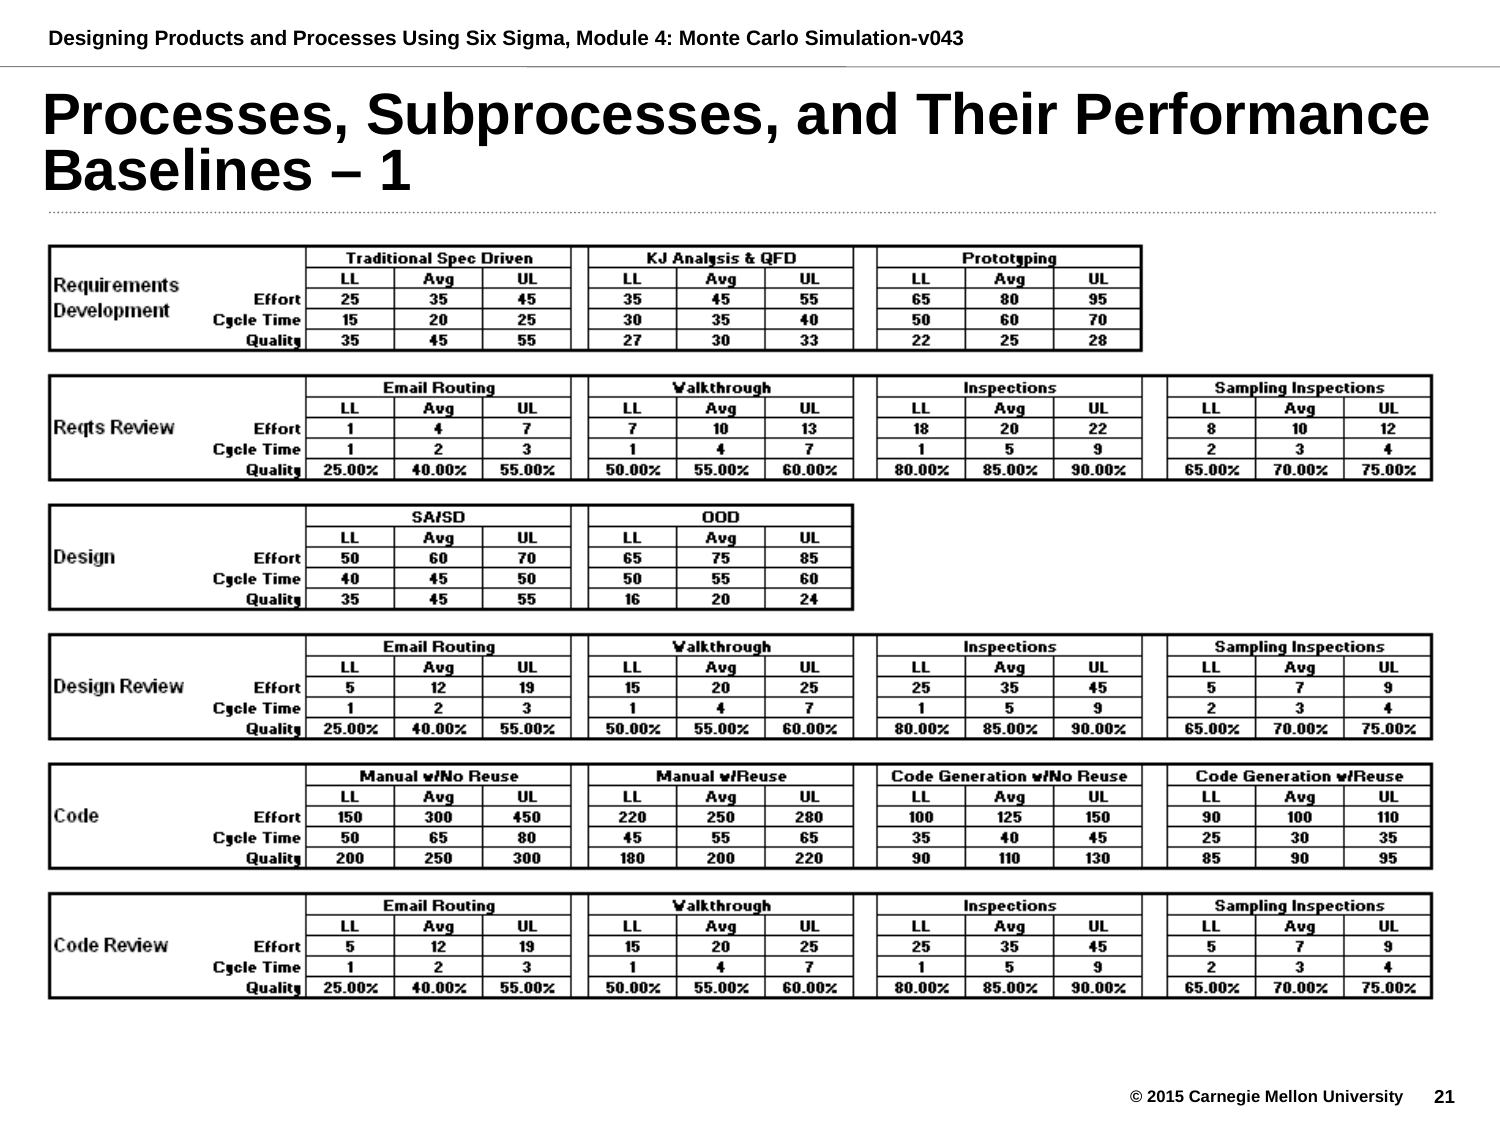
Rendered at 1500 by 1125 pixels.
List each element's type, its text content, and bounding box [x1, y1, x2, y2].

picture [41, 237, 1446, 1006]
title Processes, Subprocesses, and Their Performance Baselines – 1 [42, 89, 1438, 202]
